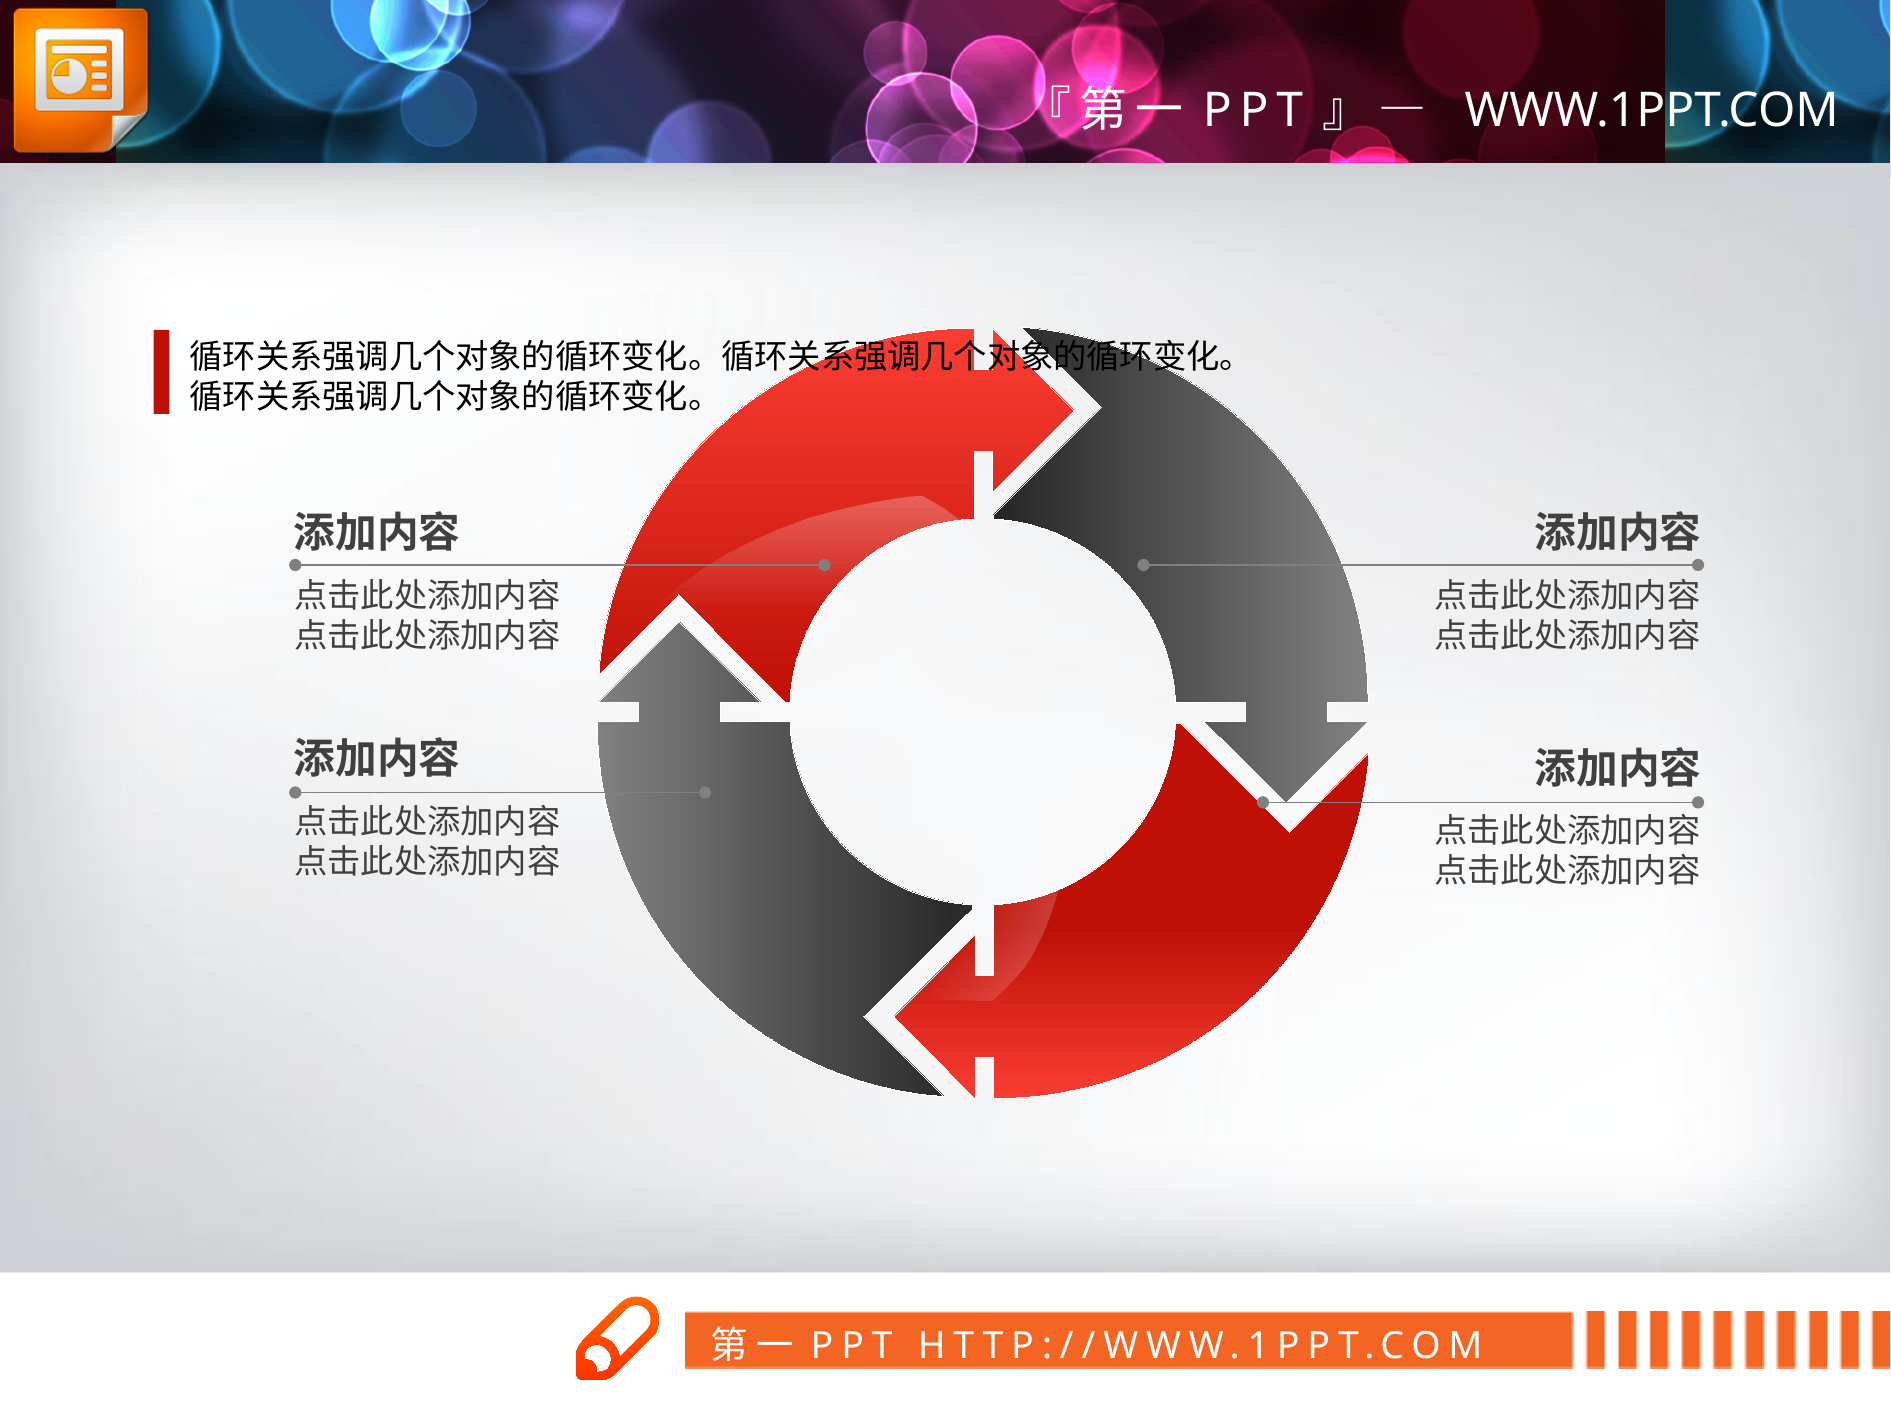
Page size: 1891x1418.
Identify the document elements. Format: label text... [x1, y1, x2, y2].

text_box 添加内容 [1519, 734, 1717, 799]
picture [685, 1311, 1891, 1369]
text_box [153, 329, 170, 414]
text_box 循环关系强调几个对象的循环变化。循环关系强调几个对象的循环变化。 循环关系强调几个对象的循环变化。 [174, 327, 589, 423]
text_box 添加内容 [278, 498, 476, 564]
text_box 点击此处添加内容 点击此处添加内容 [1419, 802, 1716, 897]
picture [0, 0, 1891, 1275]
text_box 点击此处添加内容 点击此处添加内容 [1419, 566, 1716, 661]
text_box 点击此处添加内容 点击此处添加内容 [279, 792, 576, 888]
text_box 添加内容 [278, 724, 476, 790]
text_box 点击此处添加内容 点击此处添加内容 [279, 566, 576, 661]
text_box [591, 327, 1370, 1099]
text_box 添加内容 [1519, 498, 1717, 564]
